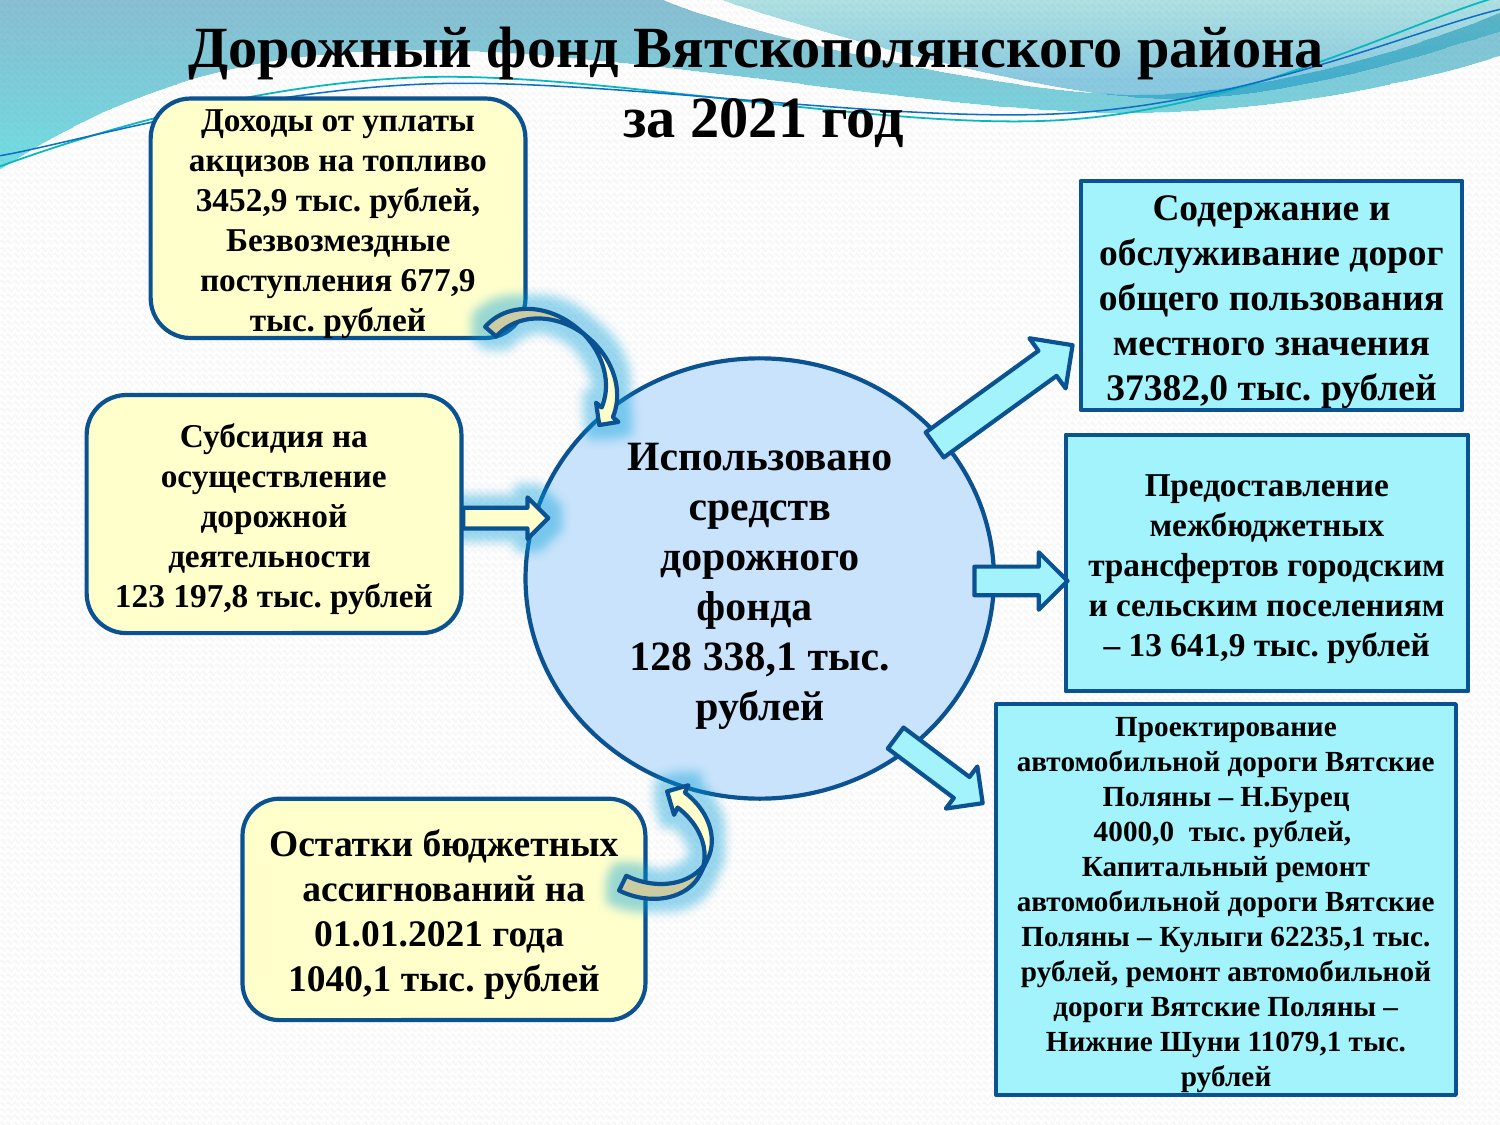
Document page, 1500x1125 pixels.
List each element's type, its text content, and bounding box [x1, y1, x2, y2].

text_box Использовано средств дорожного фонда 128 338,1 тыс. рублей [523, 356, 996, 801]
text_box Предоставление межбюджетных трансфертов городским и сельским поселениям – 13 641,9 тыс. рублей [1064, 433, 1470, 693]
text_box [972, 550, 1070, 612]
text_box [923, 336, 1075, 460]
text_box Содержание и обслуживание дорог общего пользования местного значения 37382,0 тыс. рублей [1079, 179, 1464, 412]
title Дорожный фонд Вятскополянского района за 2021 год [88, 19, 1439, 149]
text_box [617, 783, 714, 901]
text_box Доходы от уплаты акцизов на топливо 3452,9 тыс. рублей, Безвозмездные поступления 677,9 тыс. рублей [148, 96, 528, 341]
slide_number 18 [1299, 1097, 1425, 1103]
text_box Субсидия на осуществление дорожной деятельности 123 197,8 тыс. рублей [84, 392, 464, 636]
text_box [464, 495, 551, 541]
text_box [483, 306, 621, 428]
text_box Проектирование автомобильной дороги Вятские Поляны – Н.Бурец 4000,0 тыс. рублей, Капитальный ремонт автомобильной дороги Вятские Поляны – Кулыги 62235,1 тыс. рублей, ремонт автомобильной дороги Вятские Поляны – Нижние Шуни 11079,1 тыс. рублей [994, 702, 1458, 1097]
text_box Остатки бюджетных ассигнований на 01.01.2021 года 1040,1 тыс. рублей [240, 796, 648, 1023]
text_box [885, 725, 985, 811]
